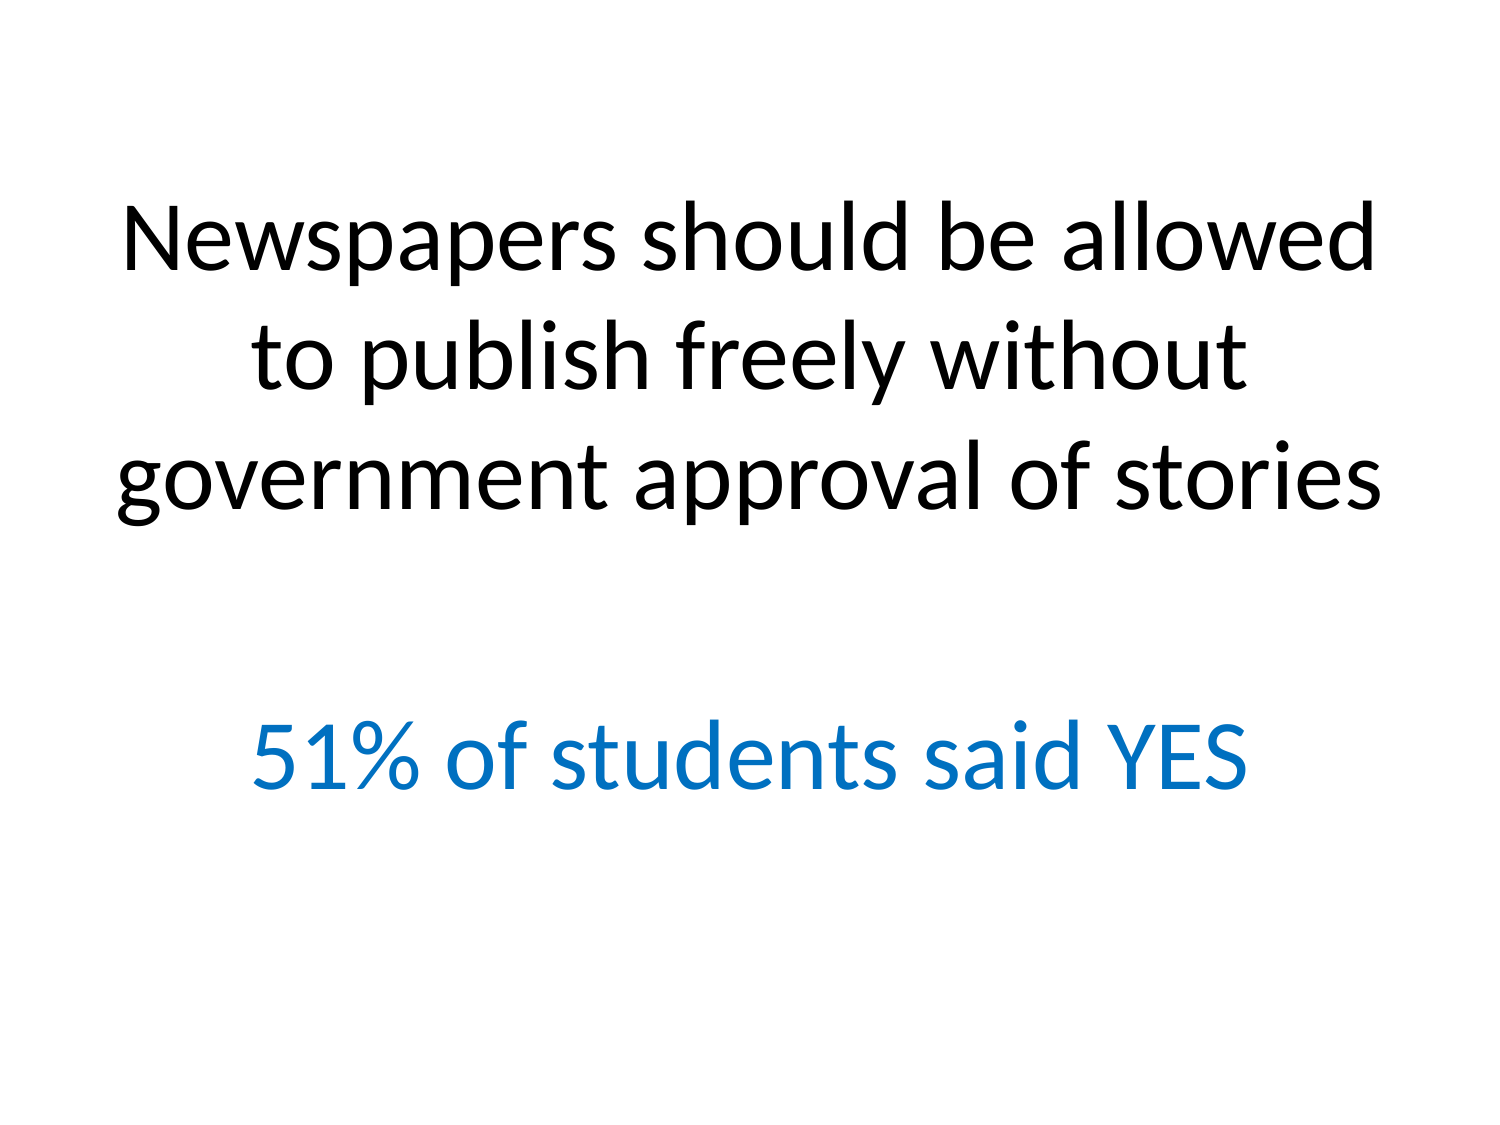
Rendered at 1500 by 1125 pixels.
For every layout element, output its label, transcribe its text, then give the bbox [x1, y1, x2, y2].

list Newspapers should be allowed to publish freely without government approval of stories 51% of students said YES [75, 162, 1425, 1005]
